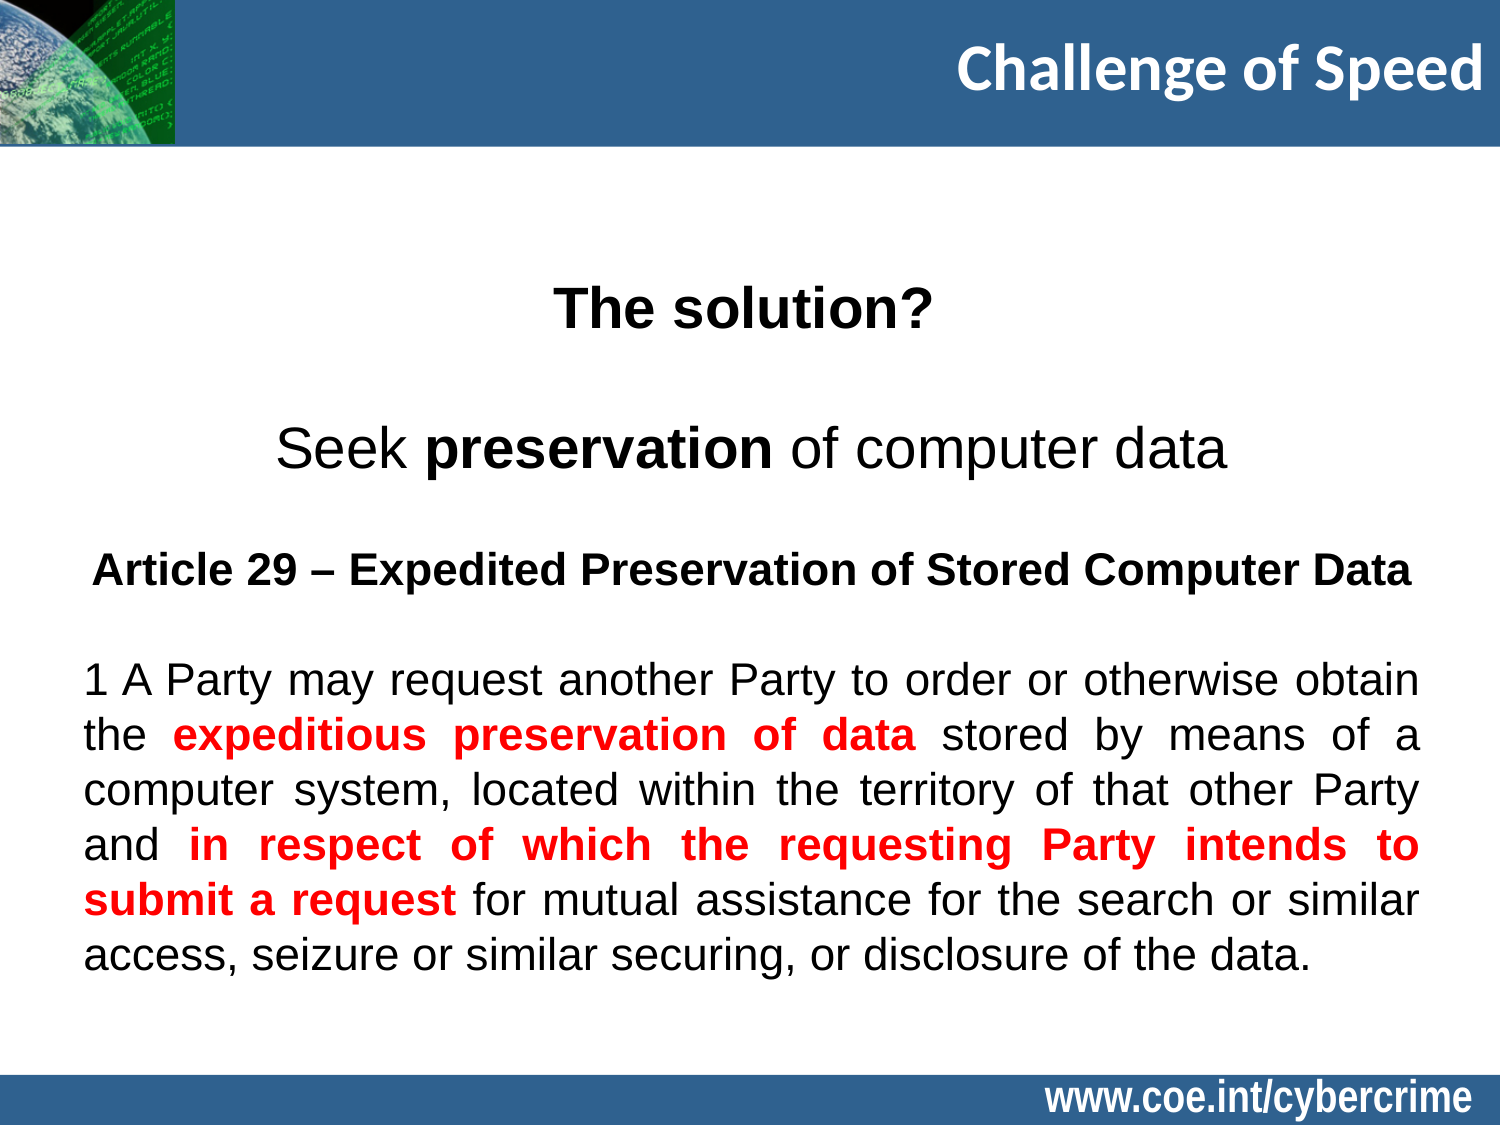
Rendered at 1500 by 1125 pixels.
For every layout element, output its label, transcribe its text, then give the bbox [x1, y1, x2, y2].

picture [0, 0, 175, 144]
text_box [0, 1073, 1030, 1125]
text_box www.coe.int/cybercrime [1030, 1059, 1500, 1125]
text_box The solution? Seek preservation of computer data Article 29 – Expedited Preservation of Stored Computer Data 1 A Party may request another Party to order or otherwise obtain the expeditious preservation of data stored by means of a computer system, located within the territory of that other Party and in respect of which the requesting Party intends to submit a request for mutual assistance for the search or similar access, seizure or similar securing, or disclosure of the data. [68, 192, 1436, 987]
text_box Challenge of Speed [177, 0, 1500, 149]
